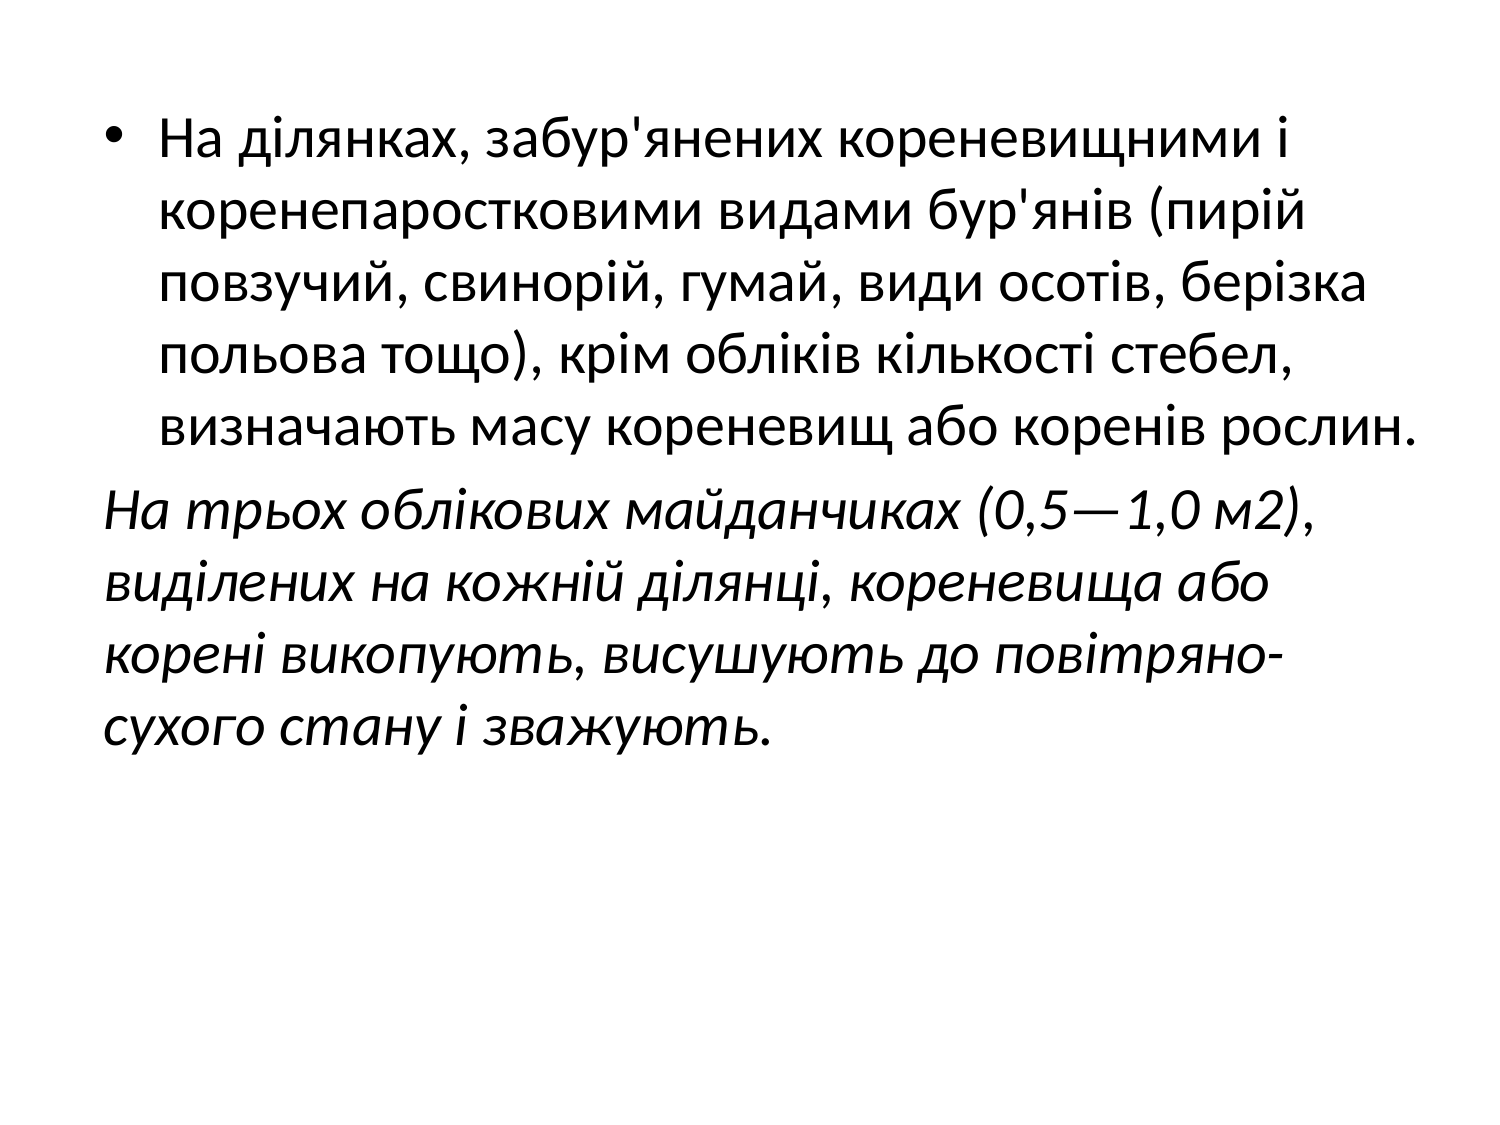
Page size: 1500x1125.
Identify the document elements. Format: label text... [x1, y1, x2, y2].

list На ділянках, забур'янених кореневищними і коренепаростковими видами бур'янів (пирій повзучий, свинорій, гумай, види осотів, берізка польова тощо), крім обліків кількості стебел, визначають масу кореневищ або коренів рослин. На трьох облікових майданчиках (0,5—1,0 м2), виділених на кожній ділянці, кореневища або корені викопують, висушують до повітряно-сухого стану і зважують. [88, 90, 1439, 833]
